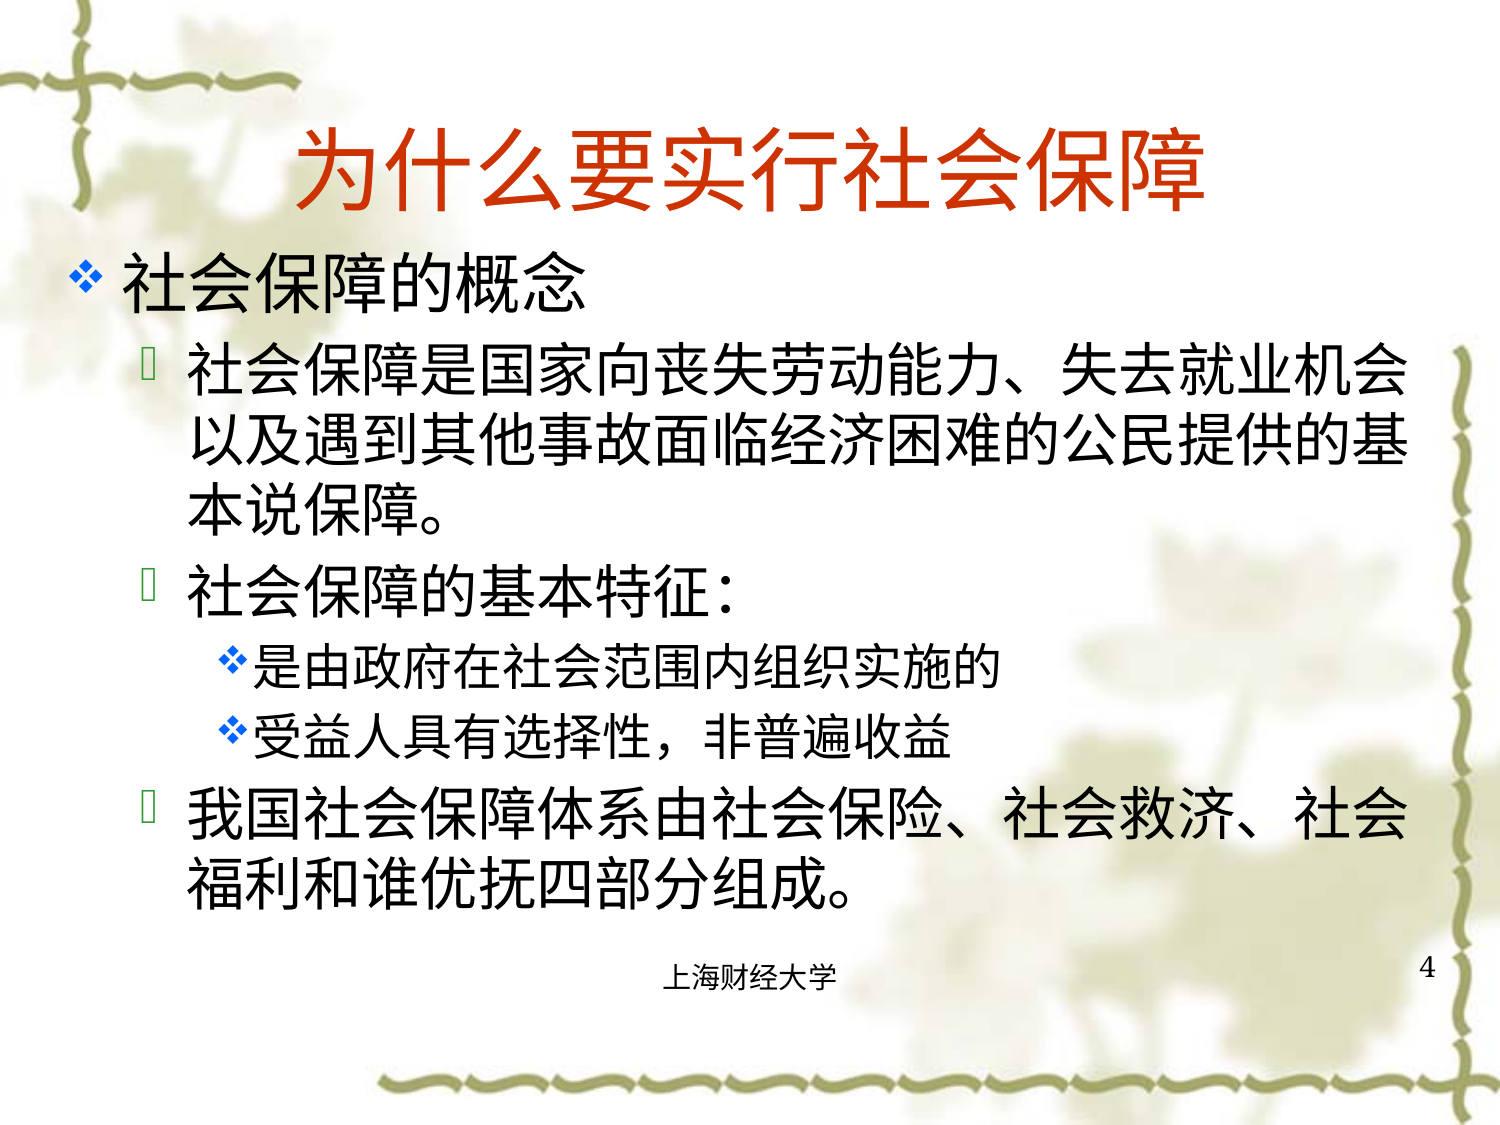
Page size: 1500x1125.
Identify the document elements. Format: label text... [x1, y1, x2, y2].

picture [0, 0, 1500, 1125]
title 为什么要实行社会保障 [49, 112, 1451, 223]
slide_number 4 [1074, 940, 1451, 1066]
footer 上海财经大学 [512, 952, 988, 1066]
list 社会保障的概念 社会保障是国家向丧失劳动能力、失去就业机会以及遇到其他事故面临经济困难的公民提供的基本说保障。 社会保障的基本特征： 是由政府在社会范围内组织实施的 受益人具有选择性，非普遍收益 我国社会保障体系由社会保险、社会救济、社会福利和谁优抚四部分组成。 [49, 234, 1452, 963]
